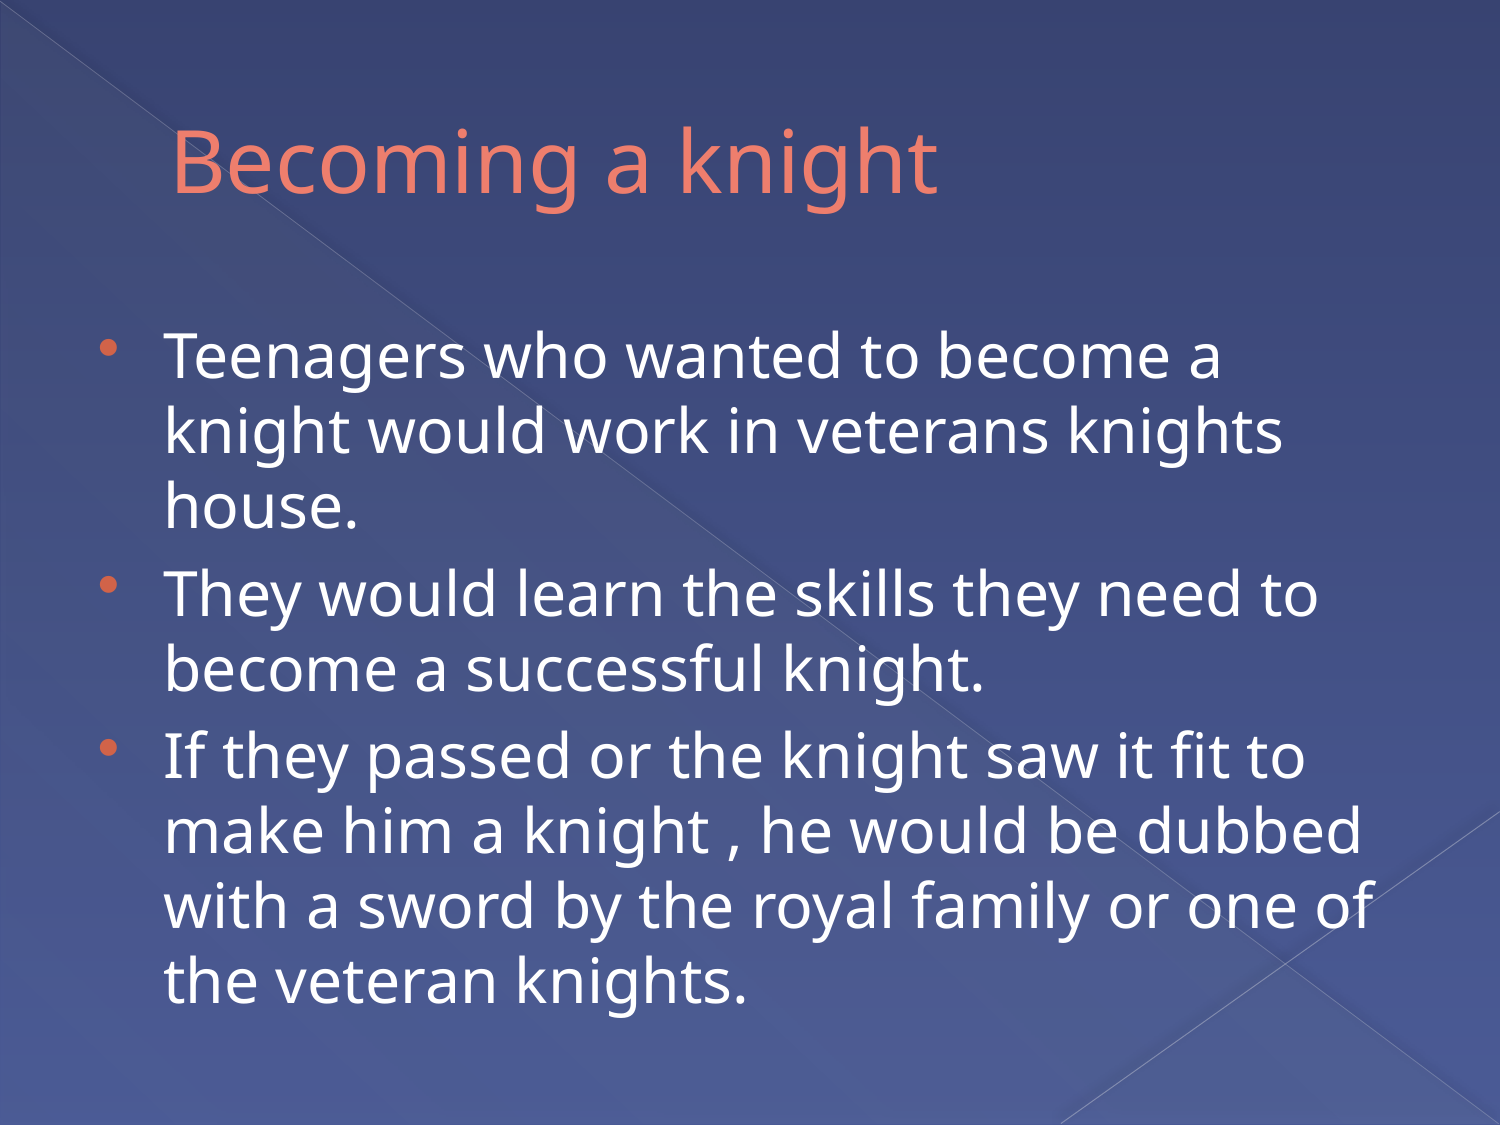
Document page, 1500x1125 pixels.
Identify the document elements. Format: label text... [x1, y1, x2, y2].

title Becoming a knight [75, 43, 1425, 274]
list Teenagers who wanted to become a knight would work in veterans knights house. They would learn the skills they need to become a successful knight. If they passed or the knight saw it fit to make him a knight , he would be dubbed with a sword by the royal family or one of the veteran knights. [75, 308, 1425, 1059]
